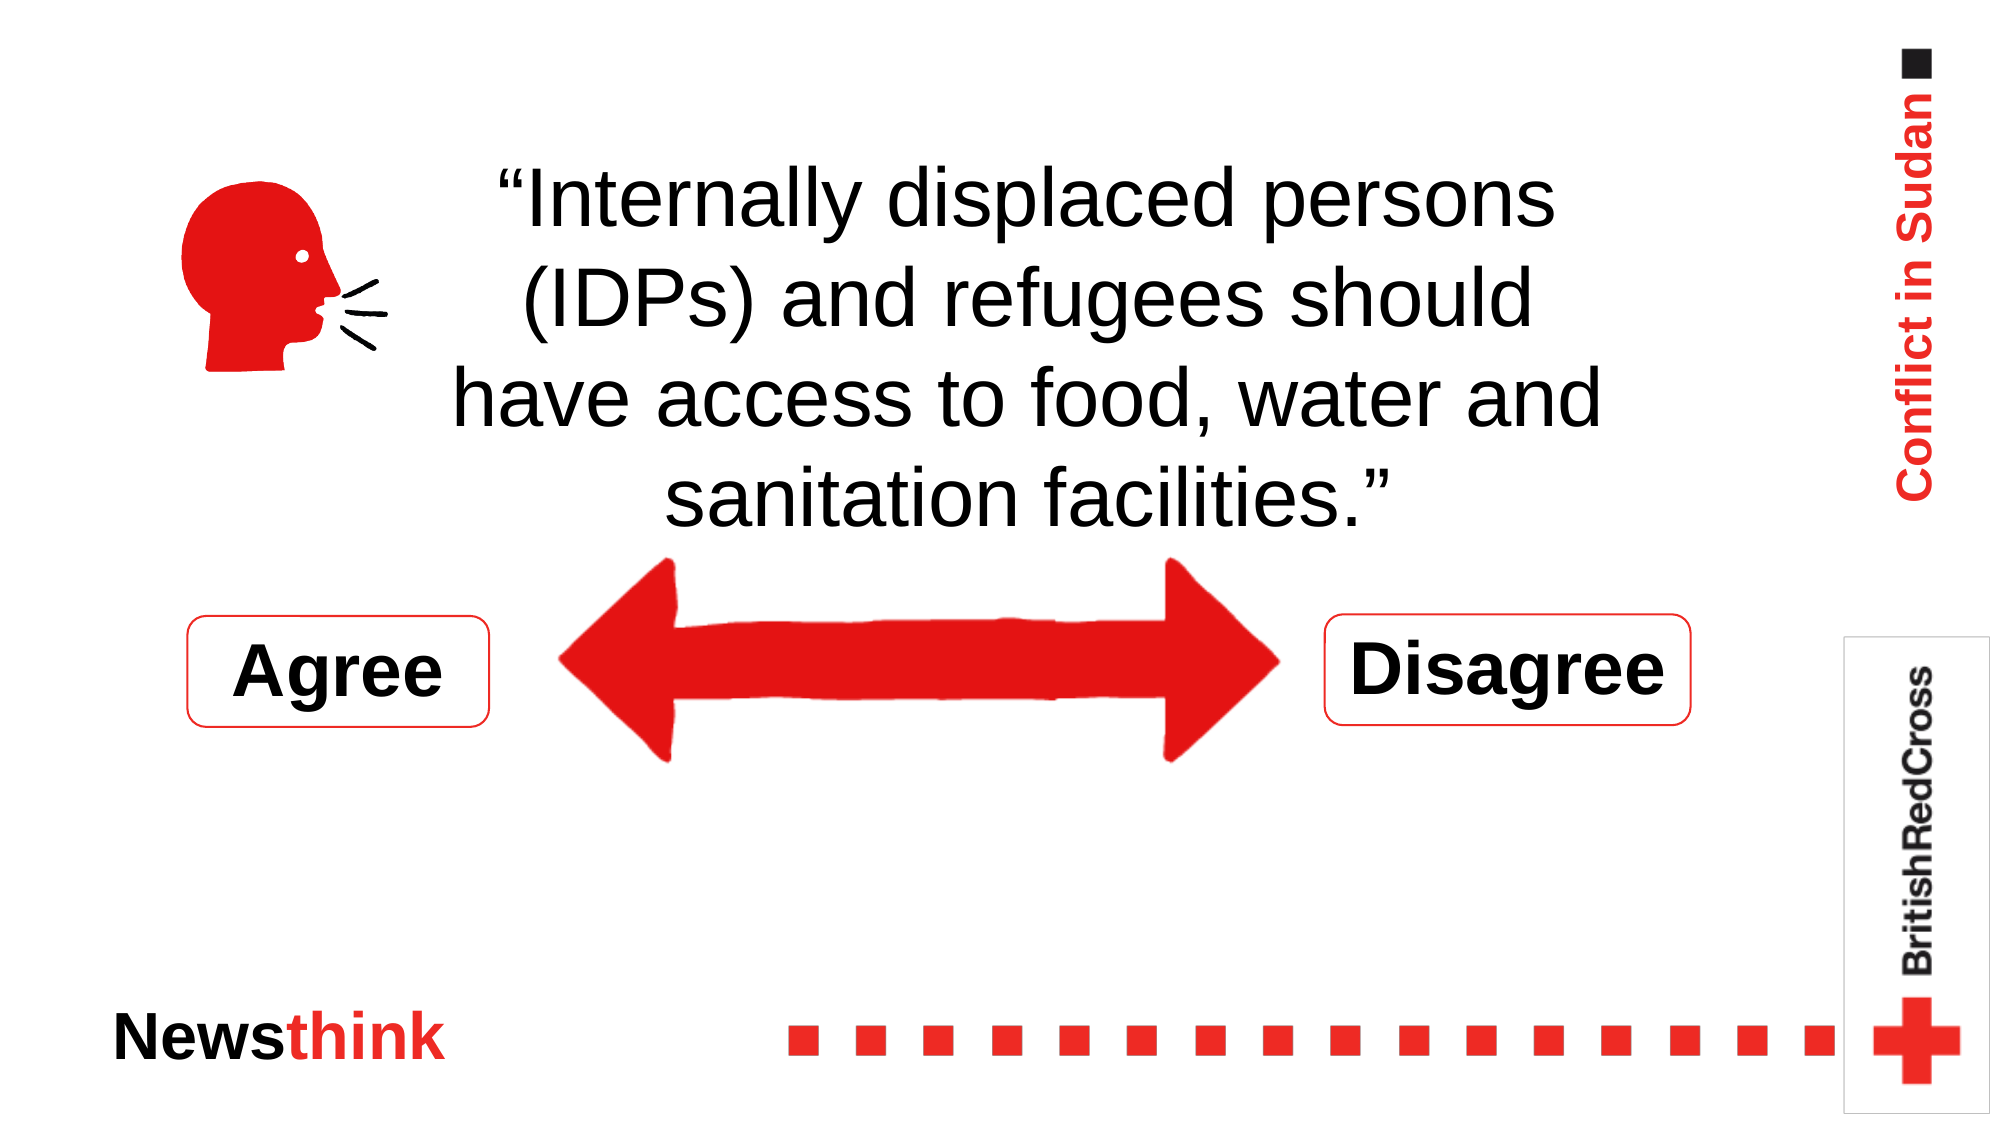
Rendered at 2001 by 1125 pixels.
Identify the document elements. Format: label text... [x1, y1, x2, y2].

text_box Disagree [1382, 613, 1692, 727]
picture [449, 203, 1382, 1082]
text_box Newsthink [97, 985, 449, 1081]
text_box “Internally displaced persons (IDPs) and refugees should have access to food, water and sanitation facilities.” [442, 141, 1615, 614]
text_box Conflict in Sudan [1873, 61, 1949, 518]
picture [142, 141, 419, 418]
text_box Agree [186, 614, 449, 728]
